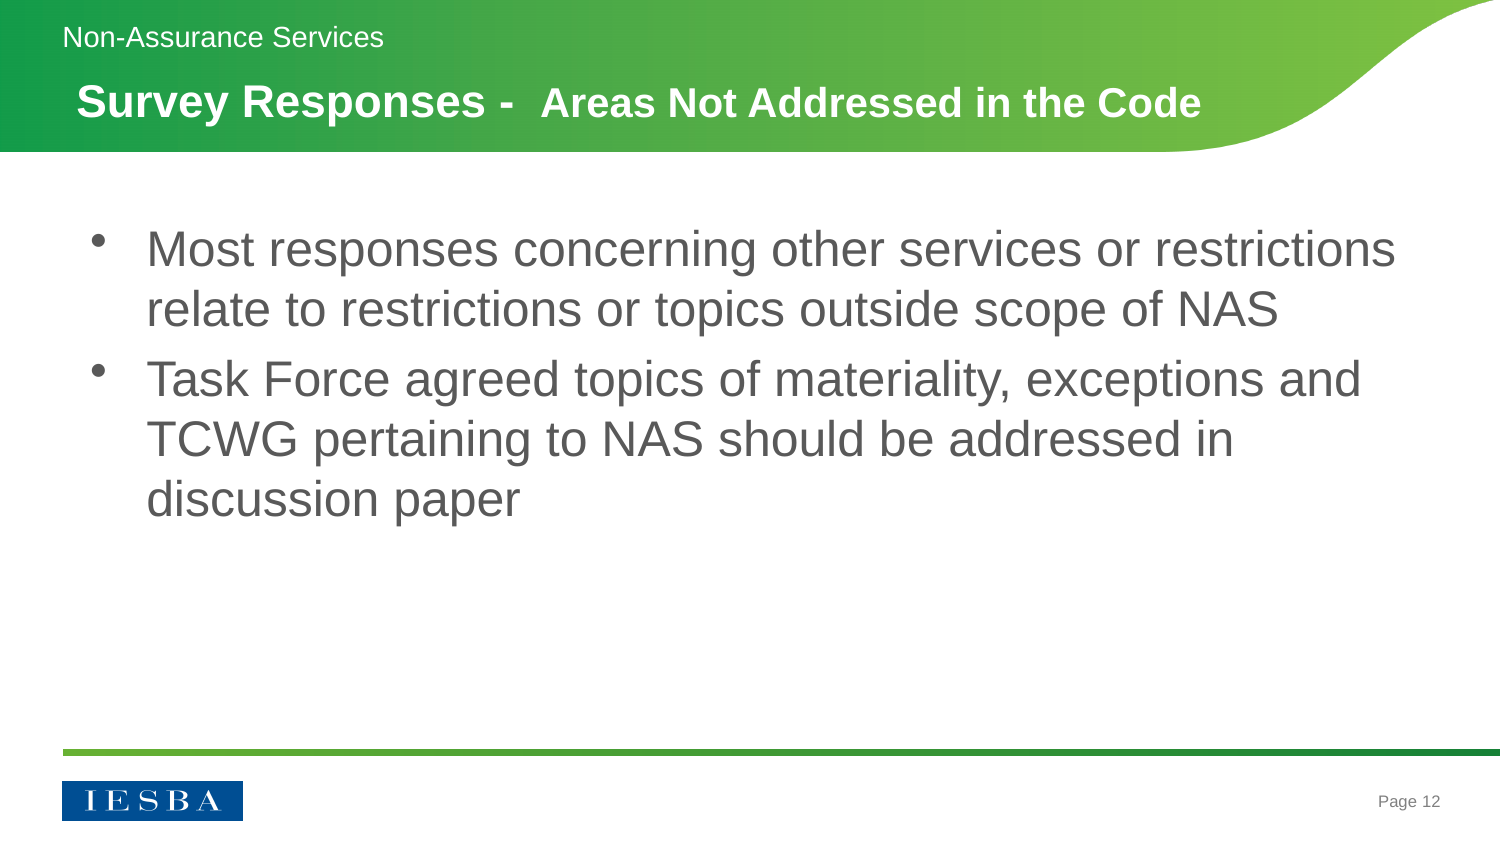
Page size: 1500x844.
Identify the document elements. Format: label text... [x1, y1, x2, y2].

title Survey Responses - Areas Not Addressed in the Code [62, 34, 1300, 100]
list Most responses concerning other services or restrictions relate to restrictions or topics outside scope of NAS Task Force agreed topics of materiality, exceptions and TCWG pertaining to NAS should be addressed in discussion paper [75, 209, 1463, 716]
subtitle Non-Assurance Services [62, 18, 500, 47]
picture [62, 781, 243, 821]
picture [0, 0, 1497, 152]
